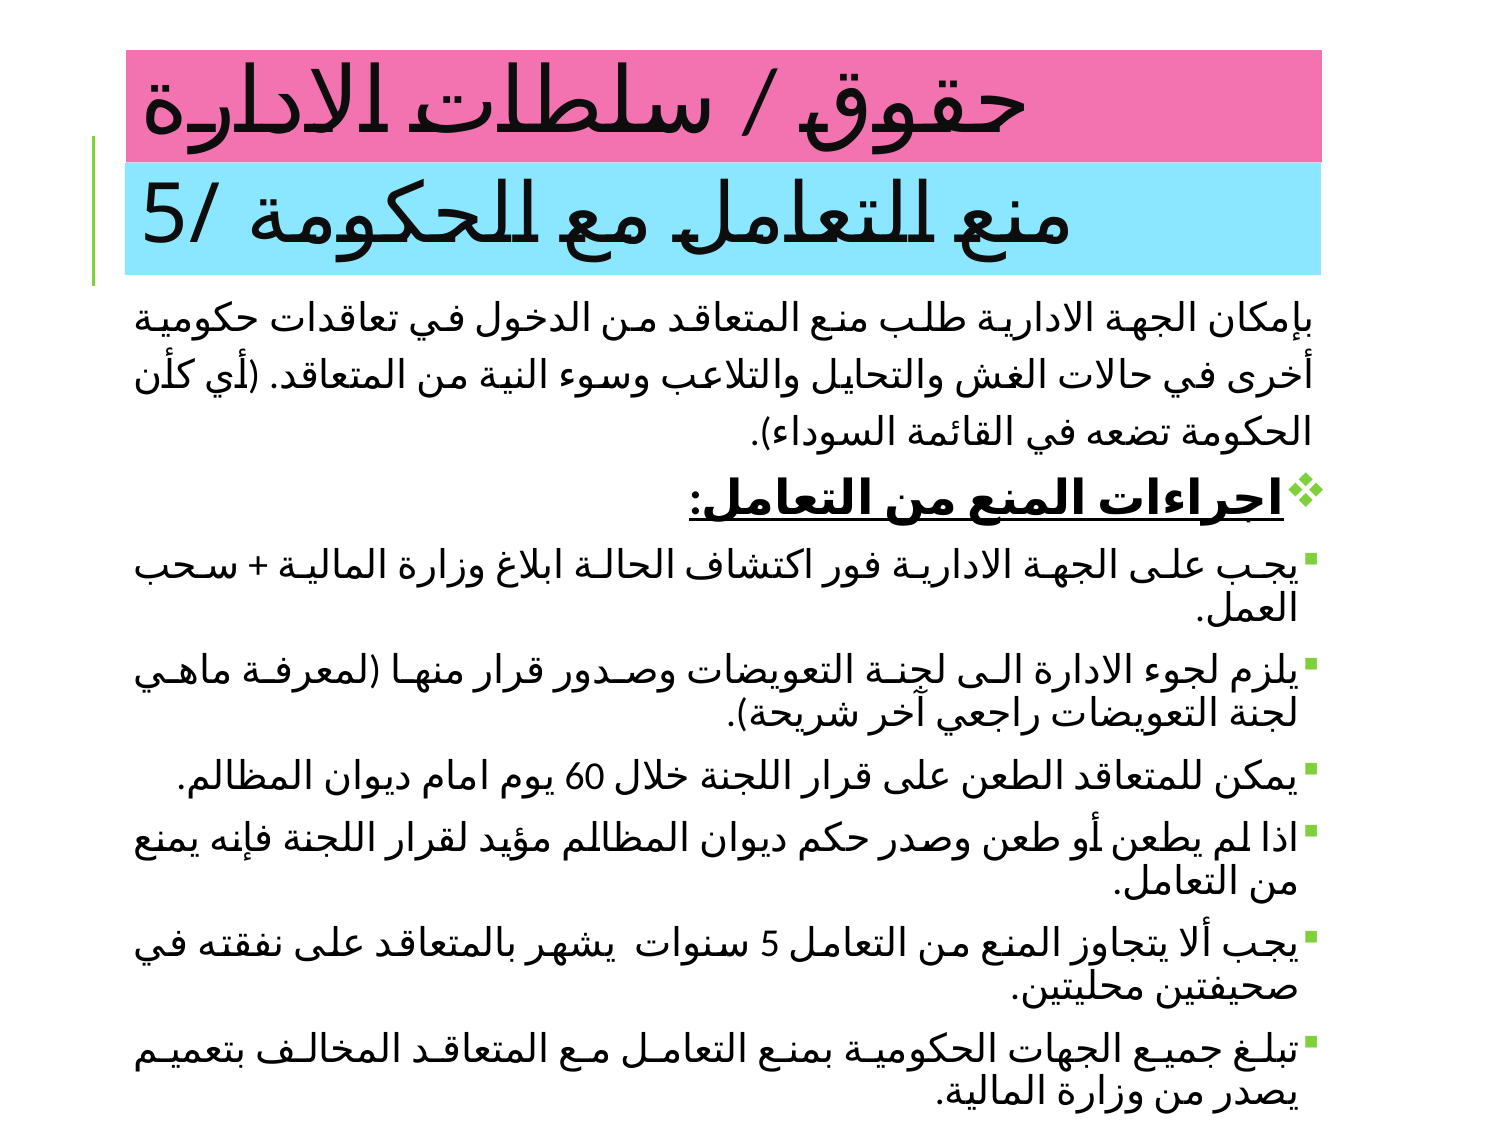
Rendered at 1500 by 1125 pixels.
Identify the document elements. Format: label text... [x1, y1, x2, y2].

title حقوق / سلطات الادارة [126, 50, 1322, 163]
list بإمكان الجهة الادارية طلب منع المتعاقد من الدخول في تعاقدات حكومية أخرى في حالات الغش والتحايل والتلاعب وسوء النية من المتعاقد. (أي كأن الحكومة تضعه في القائمة السوداء). اجراءات المنع من التعامل: يجب على الجهة الادارية فور اكتشاف الحالة ابلاغ وزارة المالية + سحب العمل. يلزم لجوء الادارة الى لجنة التعويضات وصدور قرار منها (لمعرفة ماهي لجنة التعويضات راجعي آخر شريحة). يمكن للمتعاقد الطعن على قرار اللجنة خلال 60 يوم امام ديوان المظالم. اذا لم يطعن أو طعن وصدر حكم ديوان المظالم مؤيد لقرار اللجنة فإنه يمنع من التعامل. يجب ألا يتجاوز المنع من التعامل 5 سنوات يشهر بالمتعاقد على نفقته في صحيفتين محليتين. تبلغ جميع الجهات الحكومية بمنع التعامل مع المتعاقد المخالف بتعميم يصدر من وزارة المالية. [126, 275, 1322, 1125]
text_box 5/ منع التعامل مع الحكومة [124, 162, 1321, 275]
